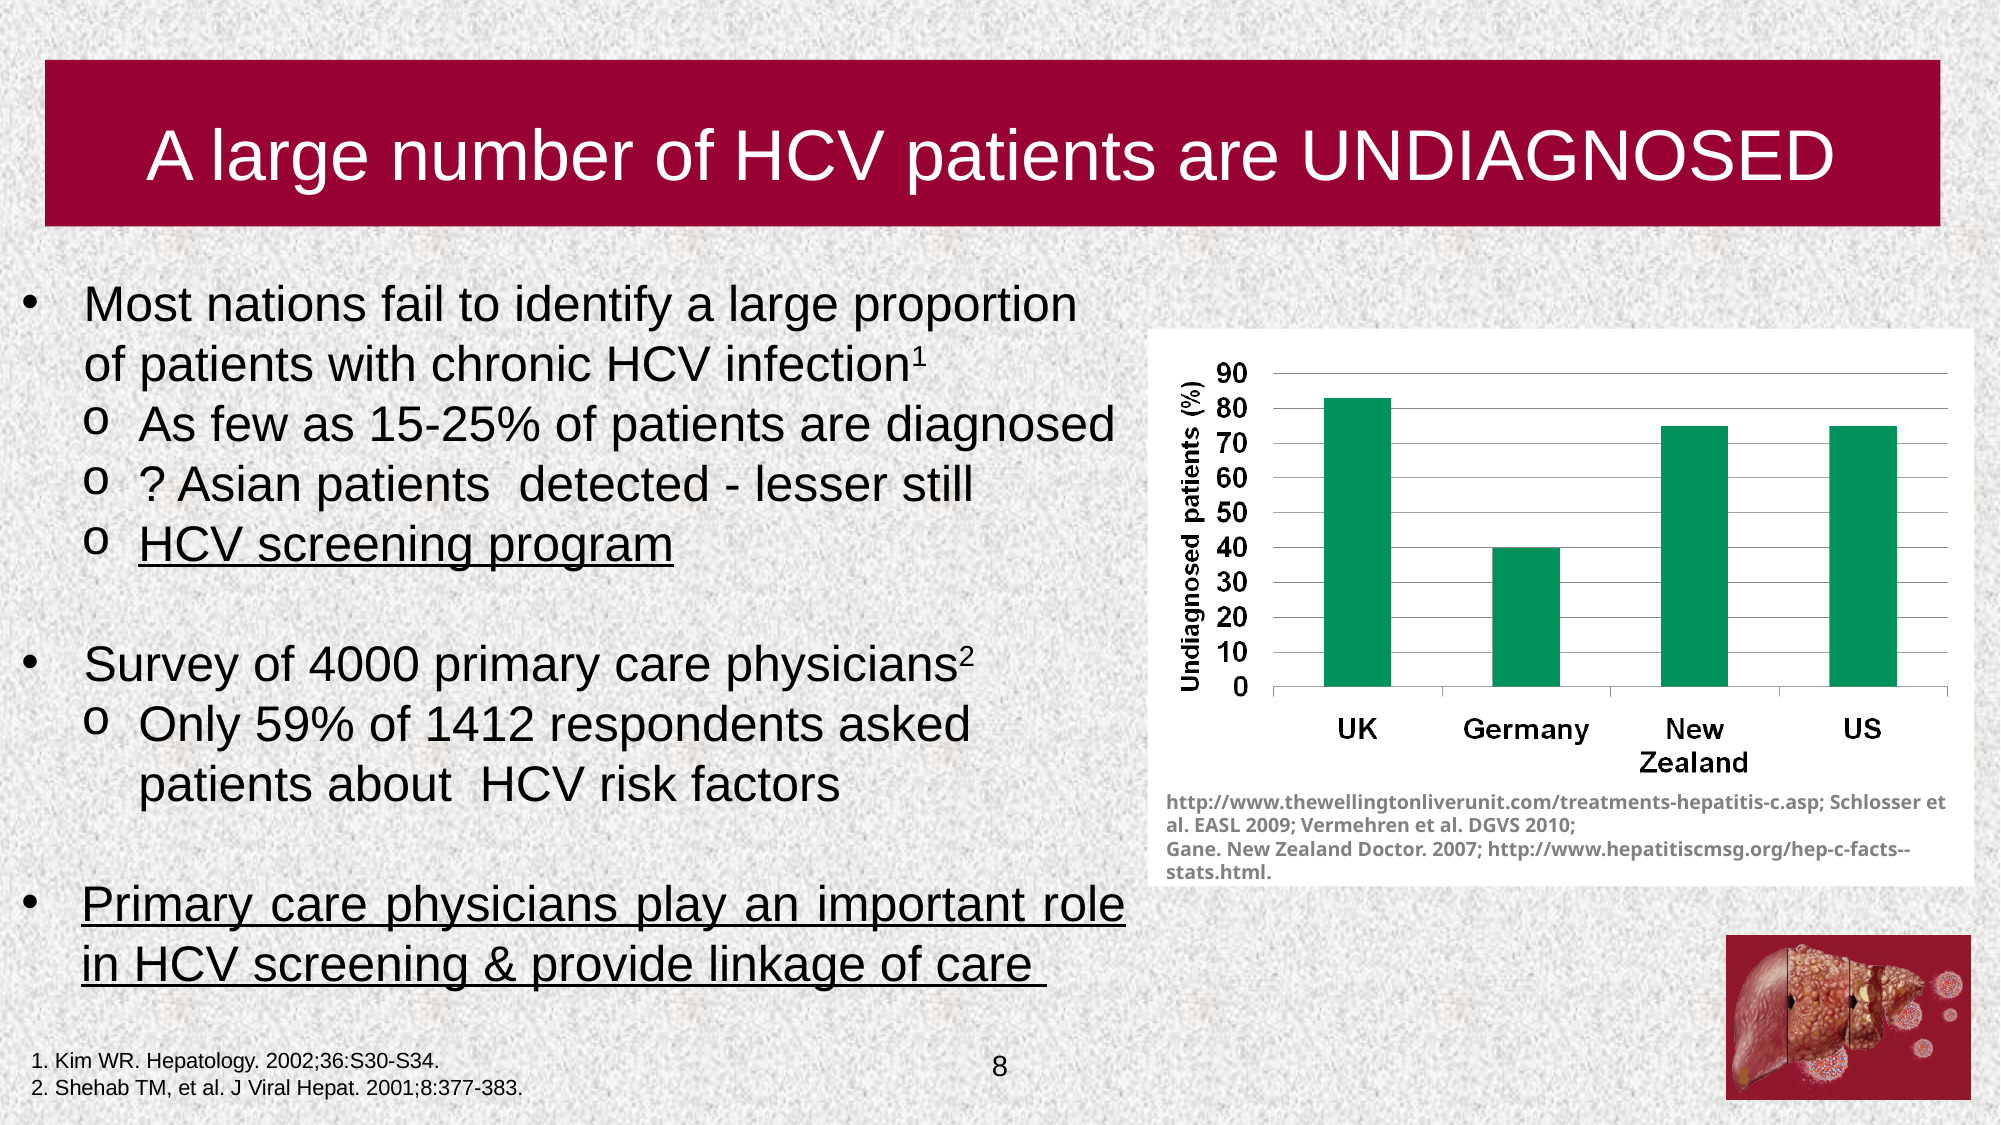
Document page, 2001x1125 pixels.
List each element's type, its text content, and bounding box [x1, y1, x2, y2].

text_box A large number of HCV patients are UNDIAGNOSED [45, 59, 1941, 227]
text_box 8 [774, 1039, 1225, 1100]
picture [0, 0, 2001, 1125]
text_box [1146, 328, 1975, 888]
text_box Most nations fail to identify a large proportion of patients with chronic HCV infection1 As few as 15-25% of patients are diagnosed ? Asian patients detected - lesser still HCV screening program Survey of 4000 primary care physicians2 Only 59% of 1412 respondents asked patients about HCV risk factors Primary care physicians play an important role in HCV screening & provide linkage of care [6, 264, 1142, 999]
text_box 1. Kim WR. Hepatology. 2002;36:S30-S34. 2. Shehab TM, et al. J Viral Hepat. 2001;8:377-383. [16, 1039, 844, 1107]
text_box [1151, 348, 1971, 892]
